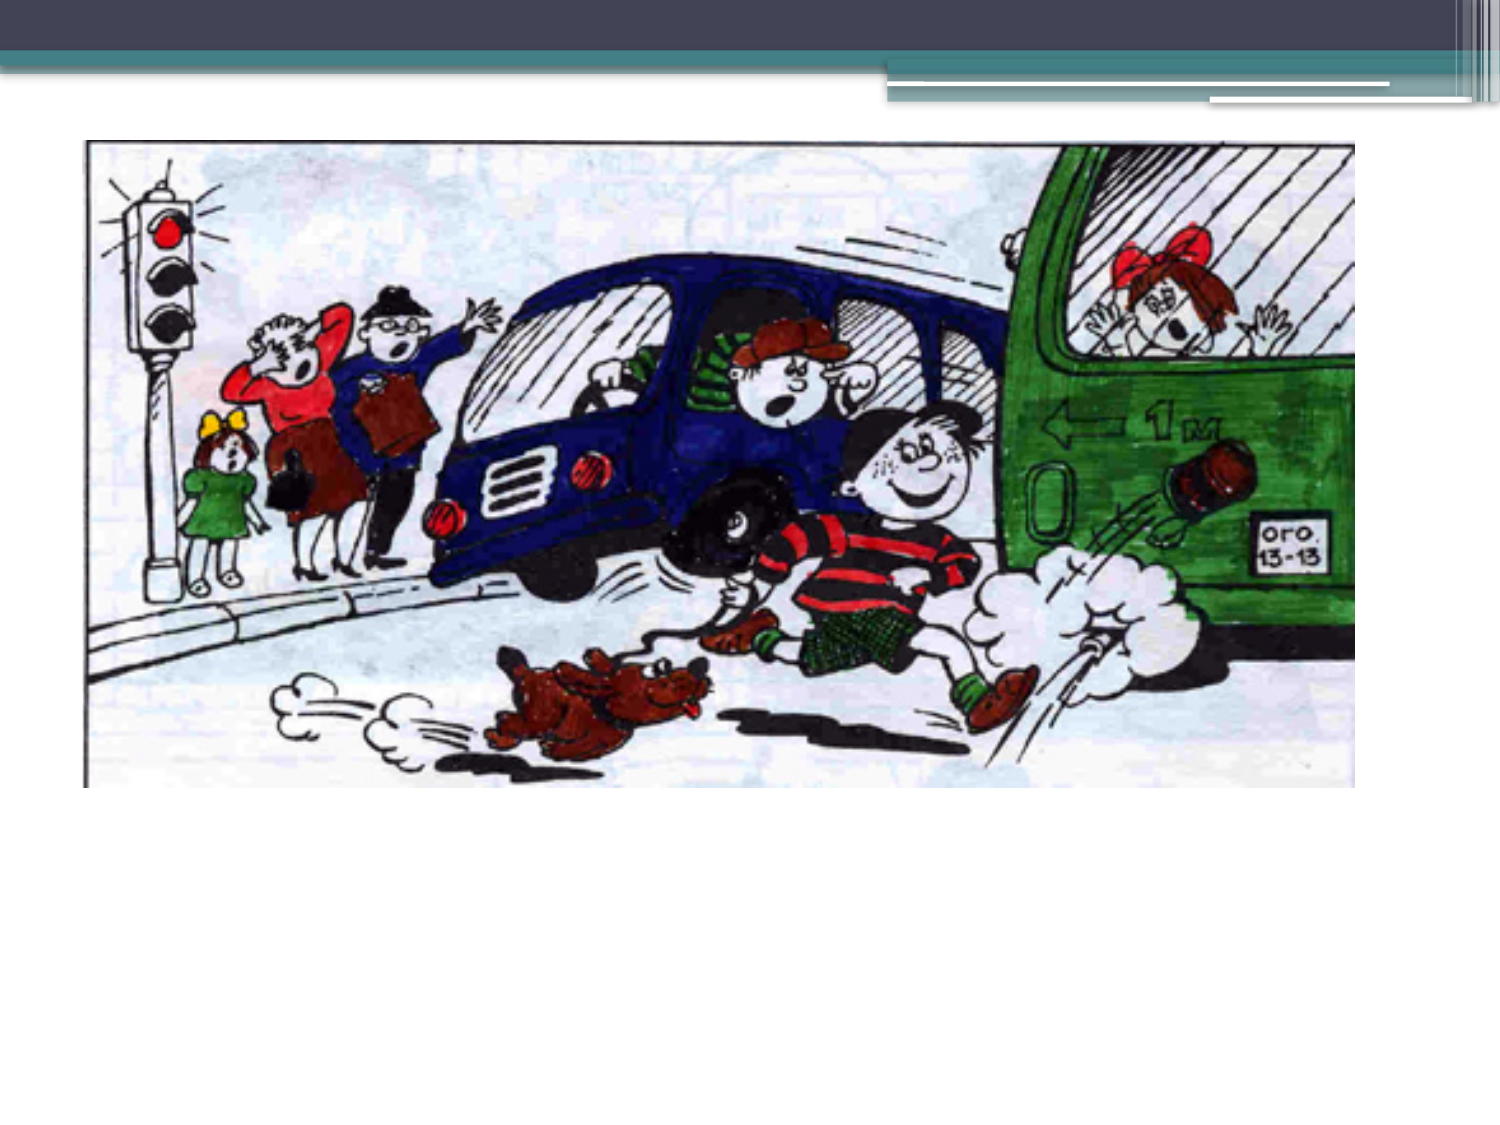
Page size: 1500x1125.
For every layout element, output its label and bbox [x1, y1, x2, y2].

picture [81, 140, 1355, 788]
